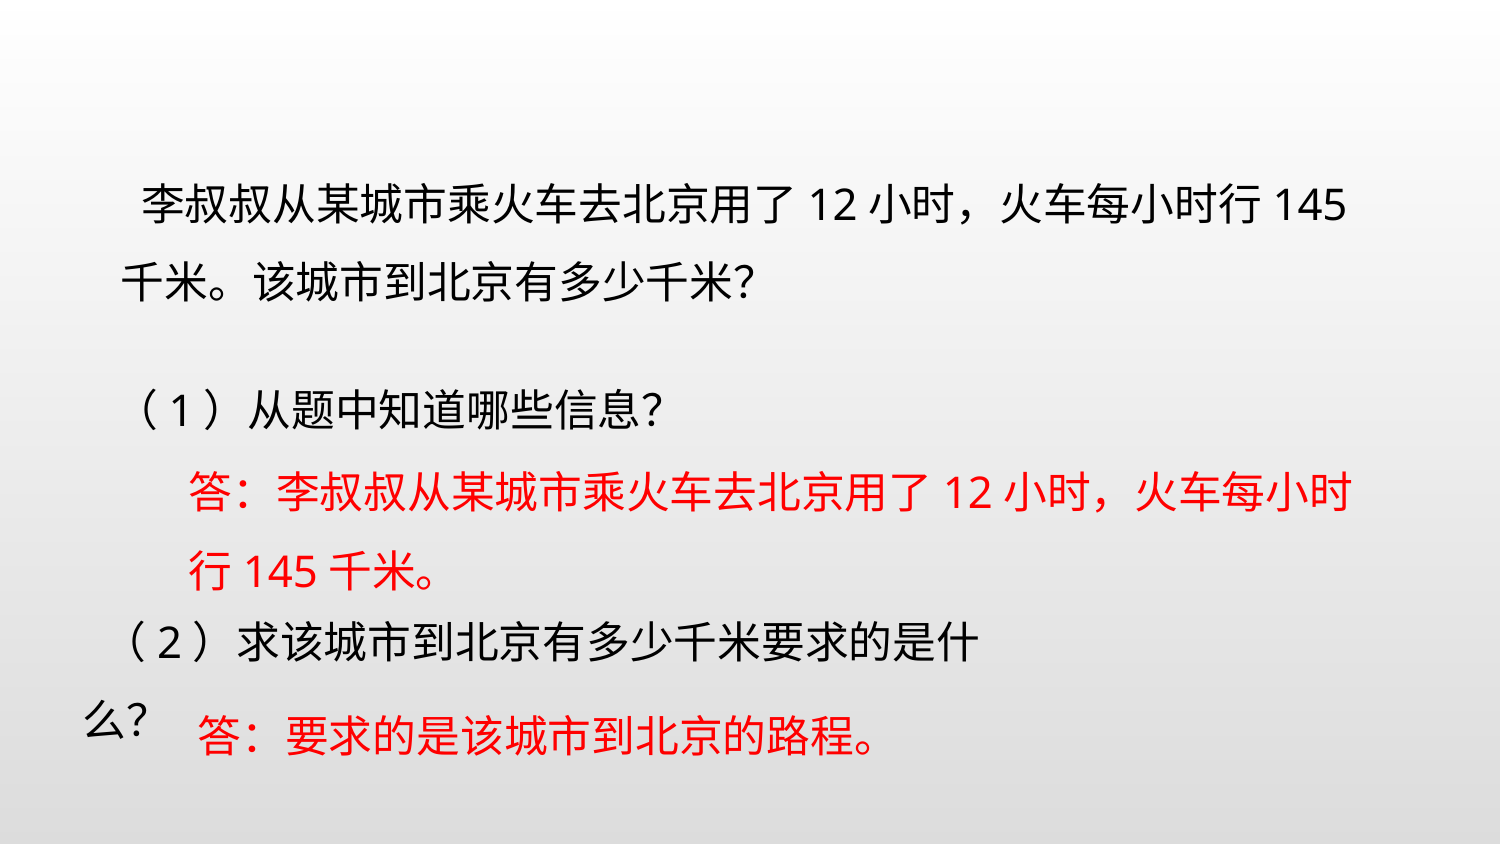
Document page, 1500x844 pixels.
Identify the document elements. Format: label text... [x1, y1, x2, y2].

text_box 答：要求的是该城市到北京的路程。 [186, 677, 934, 767]
text_box （2）求该城市到北京有多少千米要求的是什么？ [71, 582, 1026, 752]
text_box 李叔叔从某城市乘火车去北京用了12小时，火车每小时行145千米。该城市到北京有多少千米？ [109, 144, 1377, 314]
text_box 答：李叔叔从某城市乘火车去北京用了12小时，火车每小时行145千米。 [177, 433, 1377, 603]
text_box （1）从题中知道哪些信息？ [82, 350, 1037, 441]
